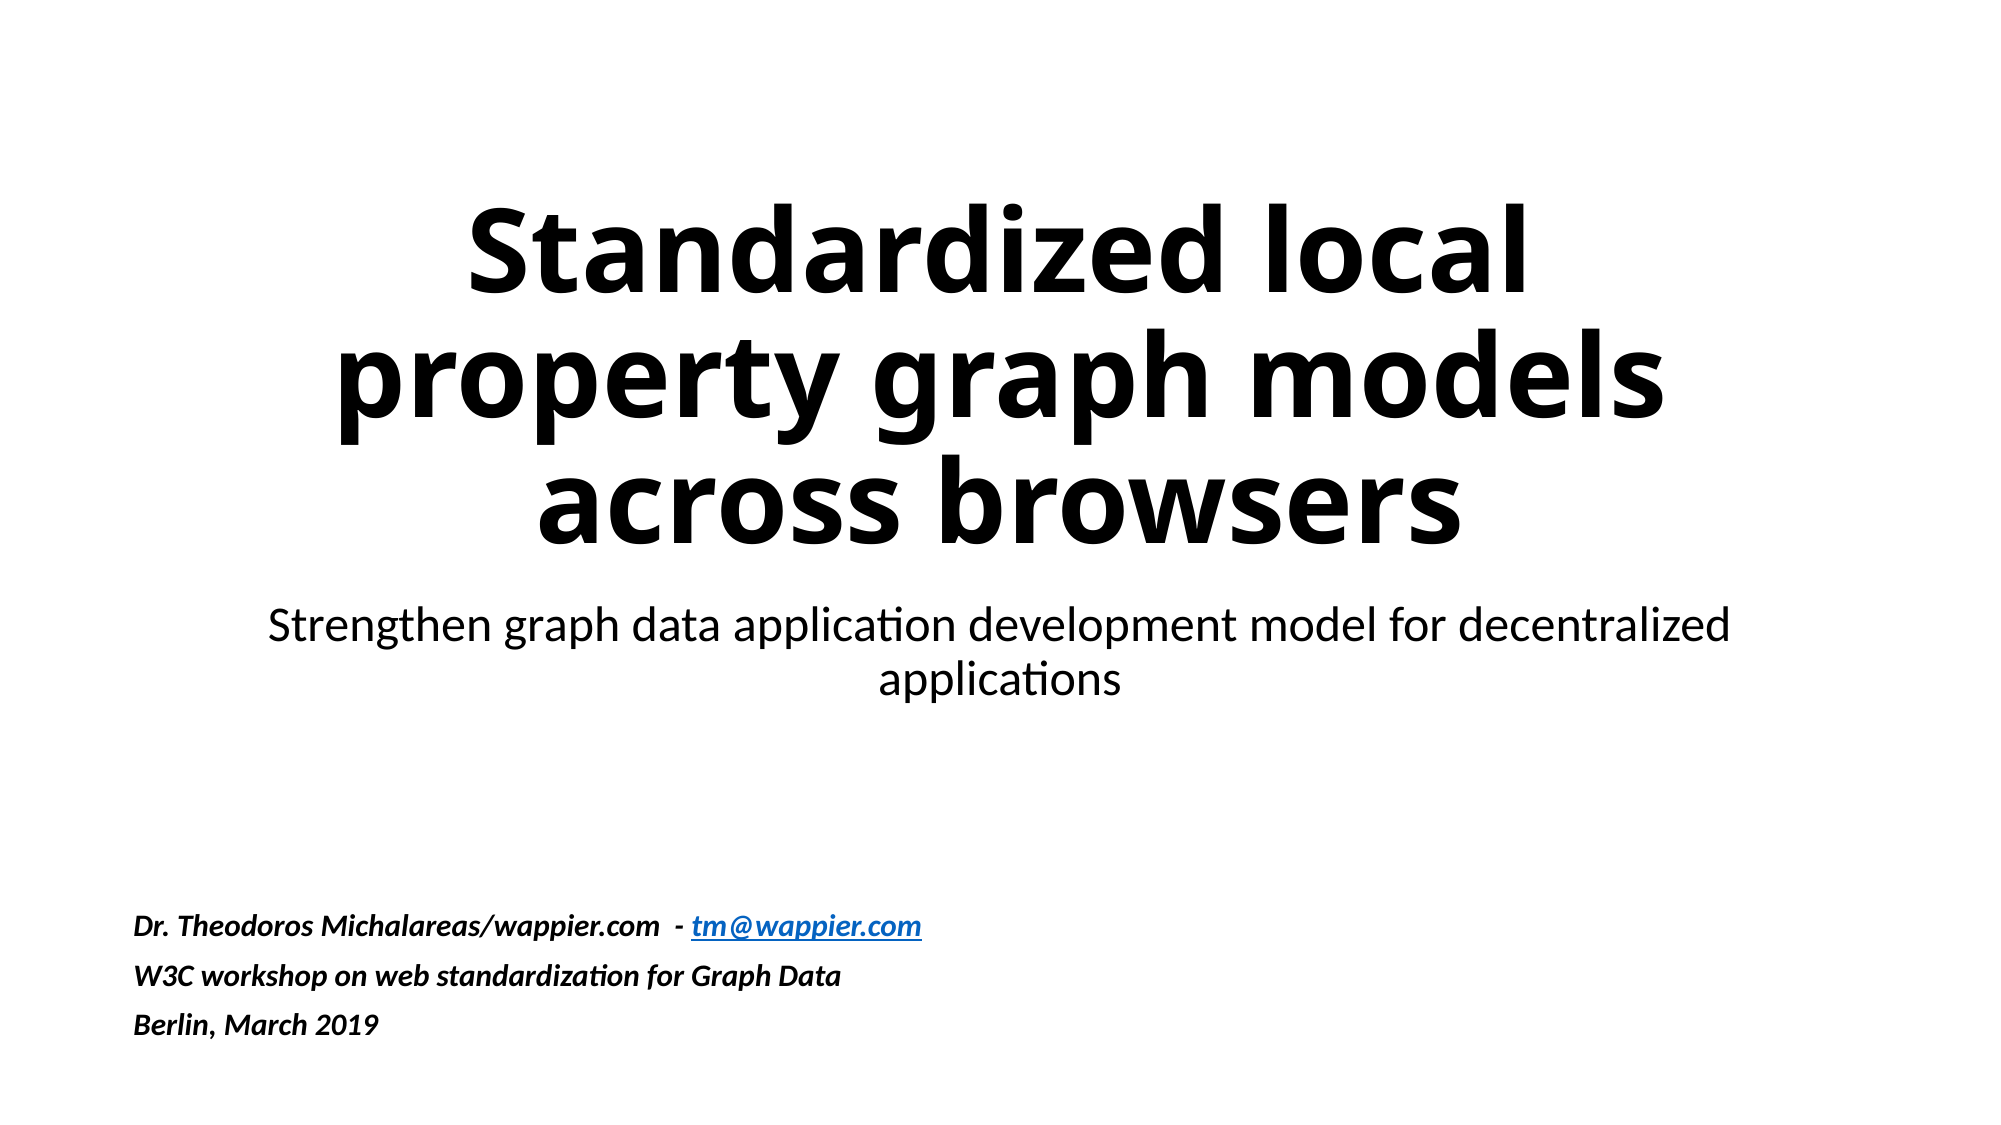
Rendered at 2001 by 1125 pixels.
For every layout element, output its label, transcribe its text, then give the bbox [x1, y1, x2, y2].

subtitle Strengthen graph data application development model for decentralized applications [249, 590, 1750, 863]
title Standardized local property graph models across browsers [249, 184, 1750, 576]
text_box Dr. Theodoros Michalareas/wappier.com - tm@wappier.com W3C workshop on web standardization for Graph Data Berlin, March 2019 [118, 902, 1805, 1050]
